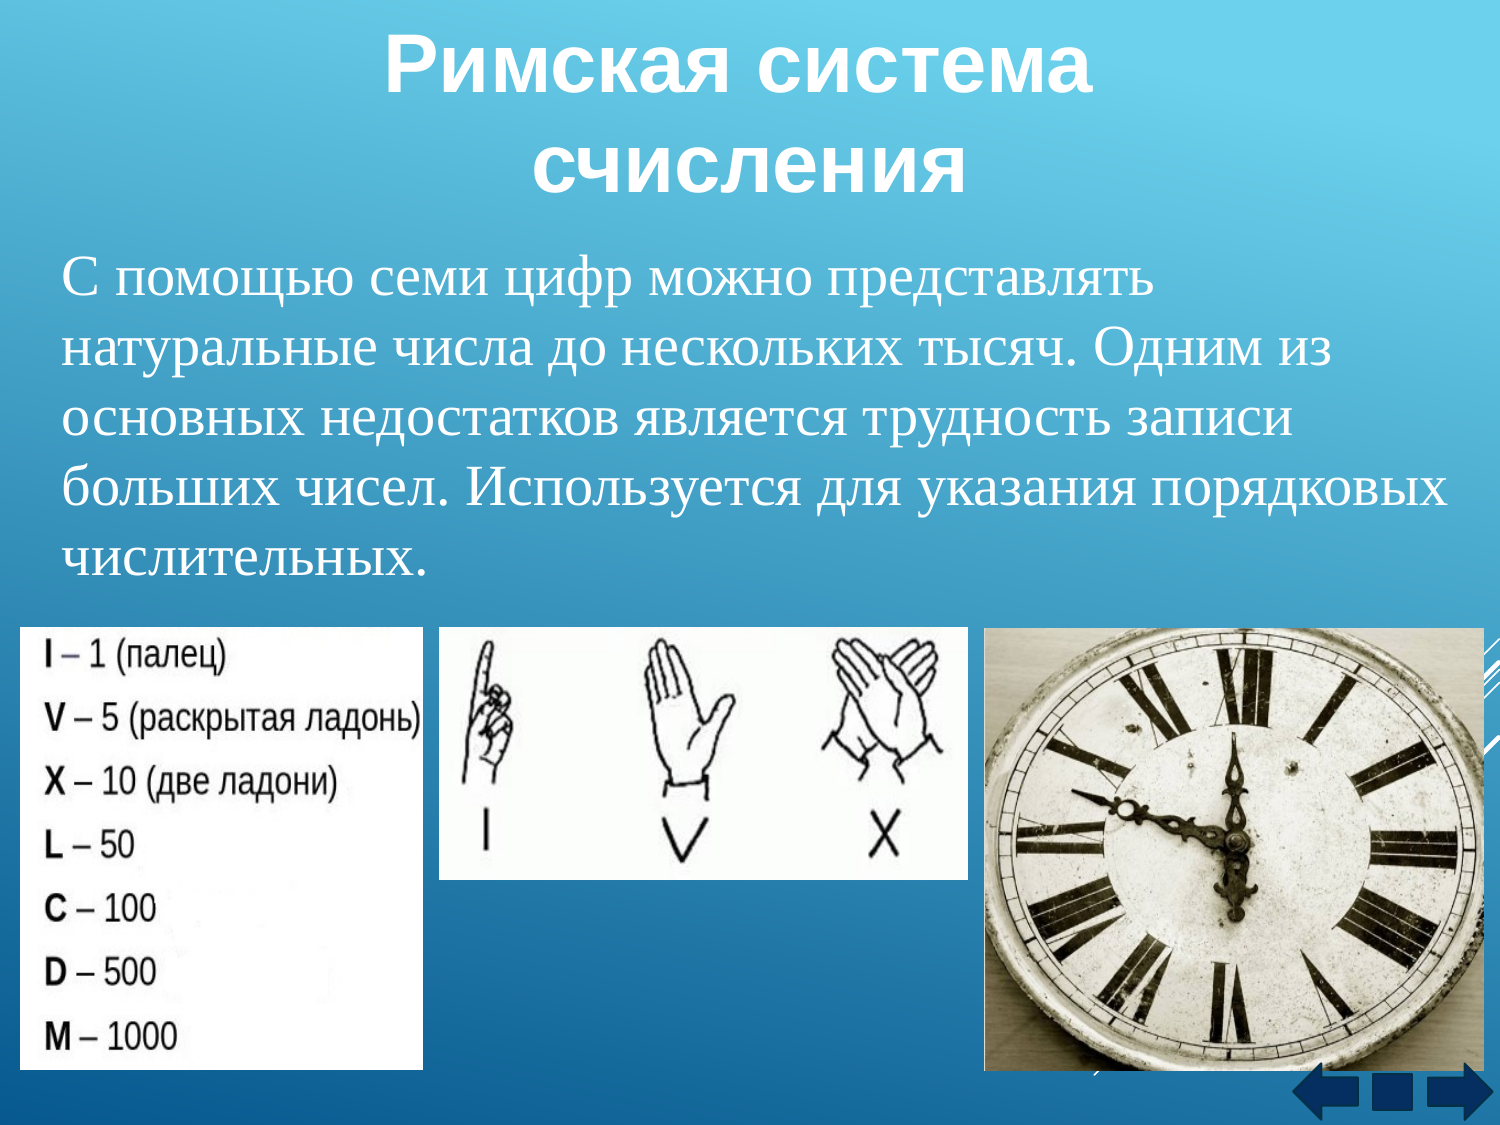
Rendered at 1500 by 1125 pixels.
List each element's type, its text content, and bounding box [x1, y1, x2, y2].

picture [439, 626, 968, 880]
text_box Римская система счисления [0, 2, 1500, 407]
text_box [1427, 1071, 1494, 1121]
picture [983, 628, 1484, 1071]
picture [19, 626, 424, 1070]
list С помощью семи цифр можно представлять натуральные числа до нескольких тысяч. Одним из основных недостатков является трудность записи больших чисел. Используется для указания порядковых числительных. [0, 407, 1500, 653]
text_box [1372, 1073, 1413, 1111]
text_box [1292, 1071, 1359, 1121]
